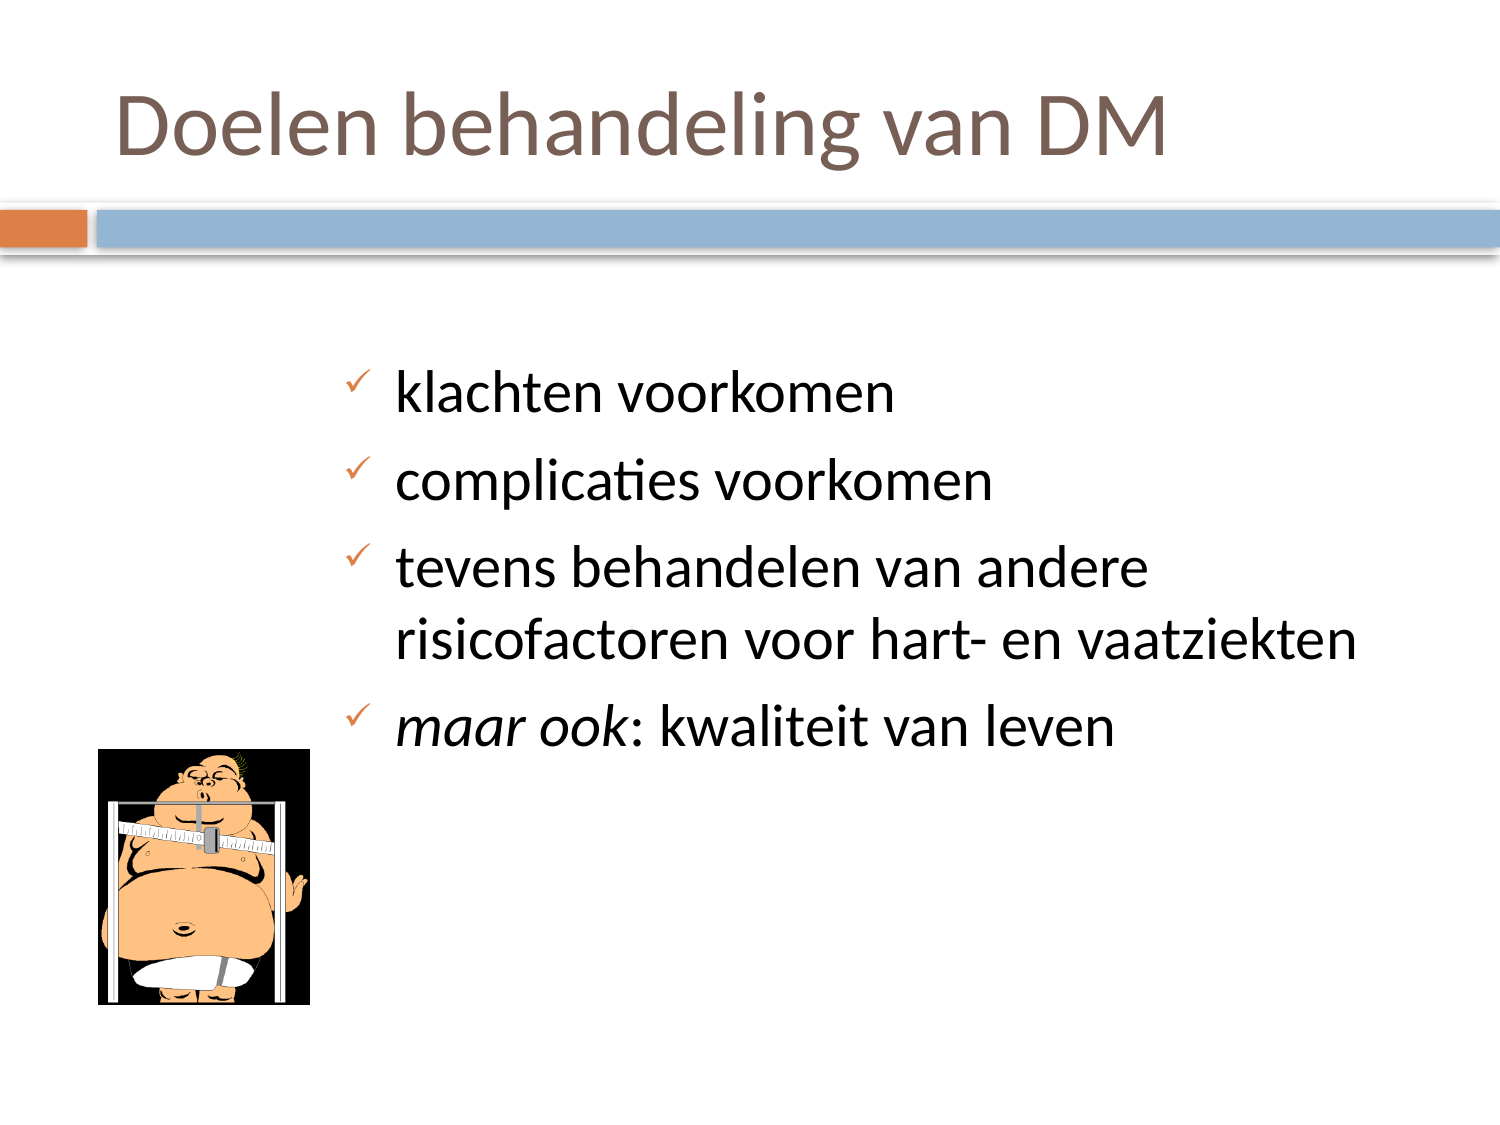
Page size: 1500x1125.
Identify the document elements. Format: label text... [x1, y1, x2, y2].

title Doelen behandeling van DM [99, 37, 1438, 201]
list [98, 749, 311, 1006]
list klachten voorkomen complicaties voorkomen tevens behandelen van andere risicofactoren voor hart- en vaatziekten maar ook: kwaliteit van leven [327, 257, 1430, 1009]
